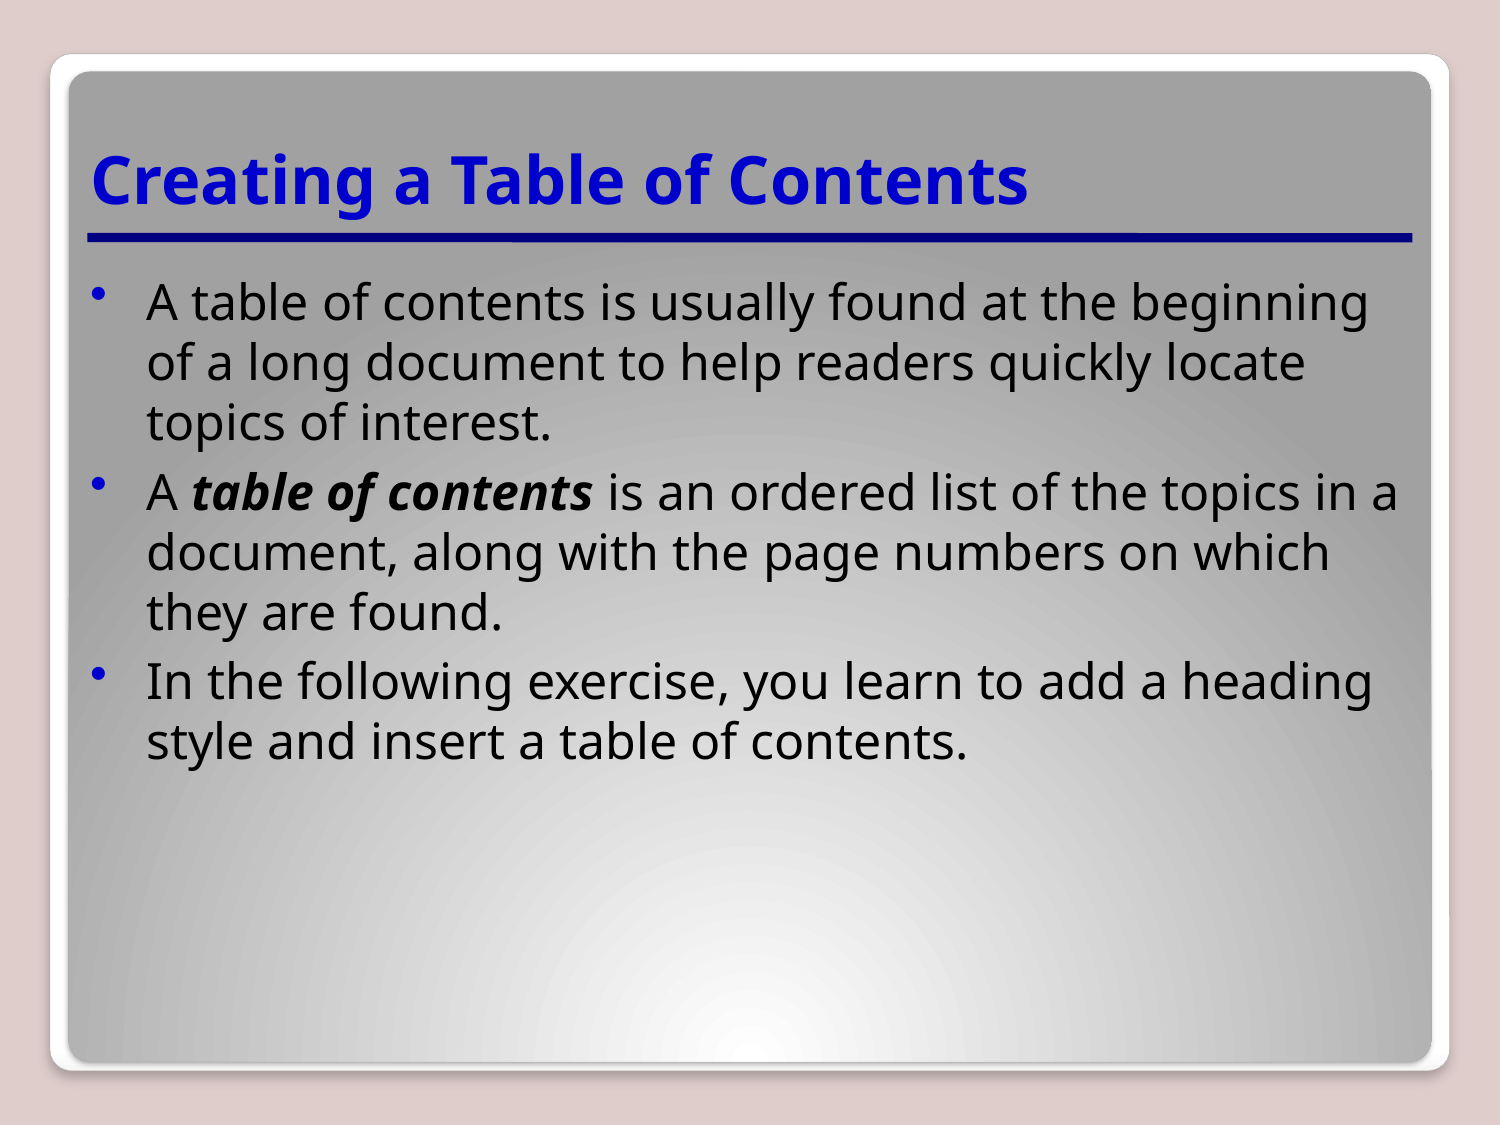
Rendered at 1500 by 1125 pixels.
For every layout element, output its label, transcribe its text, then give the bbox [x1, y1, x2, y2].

list A table of contents is usually found at the beginning of a long document to help readers quickly locate topics of interest. A table of contents is an ordered list of the topics in a document, along with the page numbers on which they are found. In the following exercise, you learn to add a heading style and insert a table of contents. [74, 262, 1426, 1063]
title Creating a Table of Contents [74, 74, 1426, 226]
